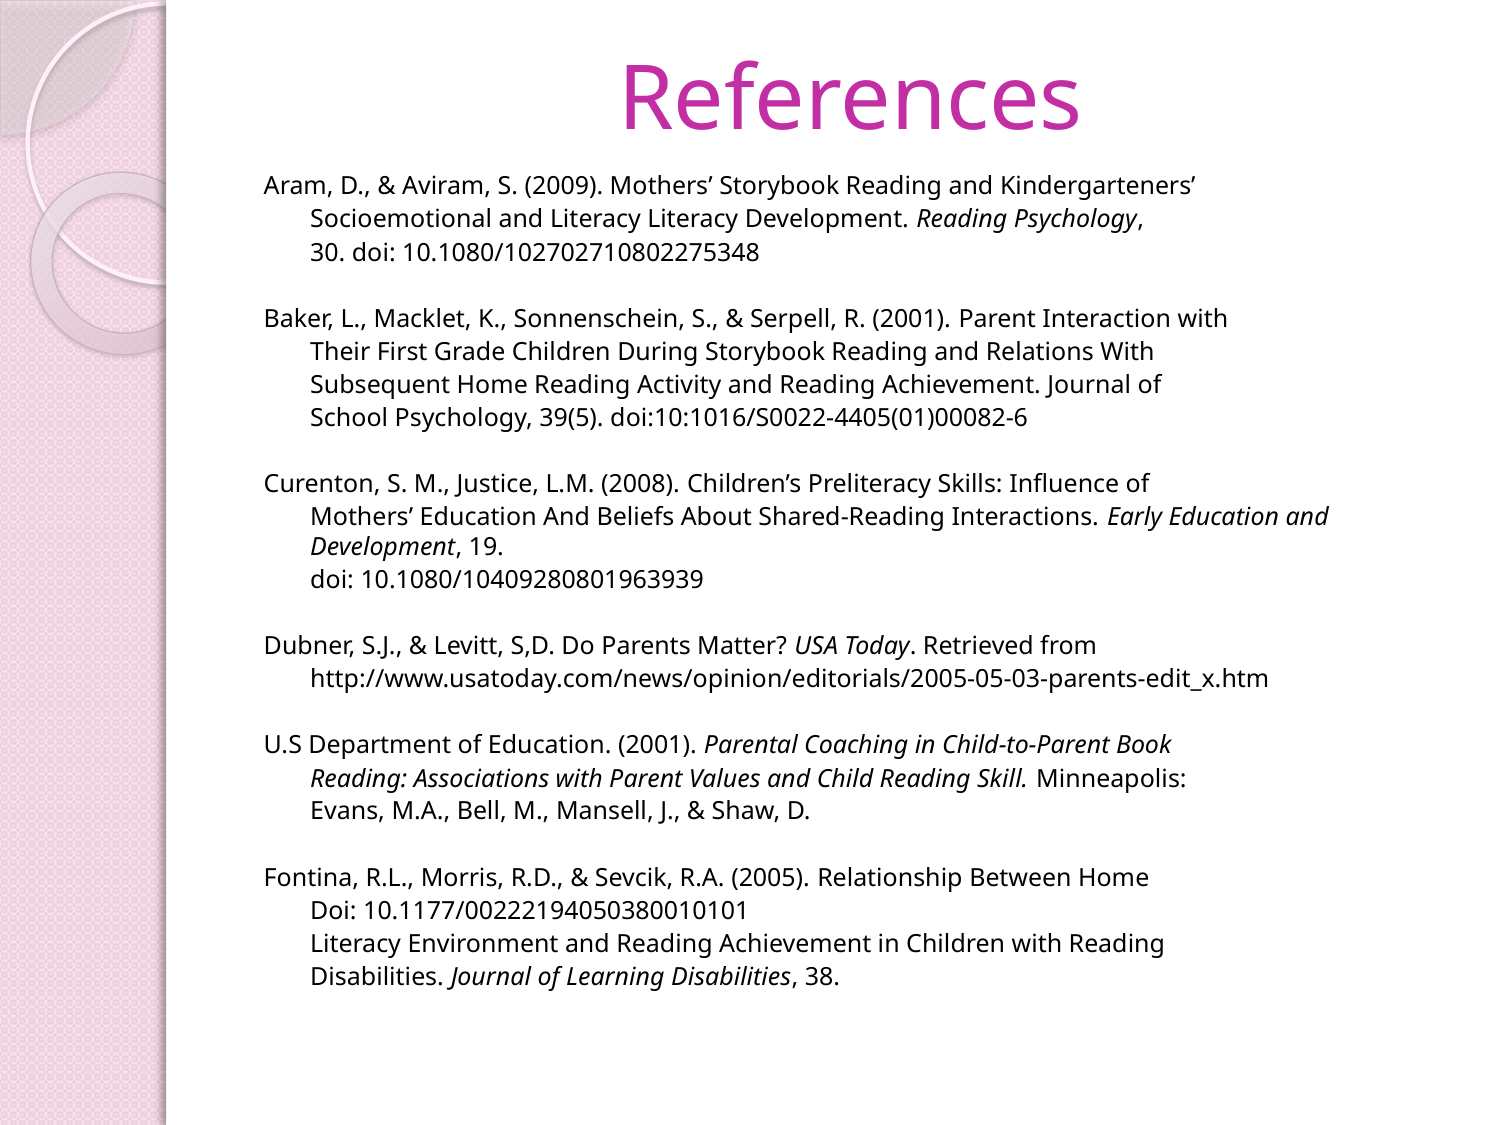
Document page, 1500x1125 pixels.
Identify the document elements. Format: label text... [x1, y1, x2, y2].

list Aram, D., & Aviram, S. (2009). Mothers’ Storybook Reading and Kindergarteners’ Socioemotional and Literacy Literacy Development. Reading Psychology, 30. doi: 10.1080/102702710802275348 Baker, L., Macklet, K., Sonnenschein, S., & Serpell, R. (2001). Parent Interaction with Their First Grade Children During Storybook Reading and Relations With Subsequent Home Reading Activity and Reading Achievement. Journal of School Psychology, 39(5). doi:10:1016/S0022-4405(01)00082-6 Curenton, S. M., Justice, L.M. (2008). Children’s Preliteracy Skills: Influence of Mothers’ Education And Beliefs About Shared-Reading Interactions. Early Education and Development, 19. doi: 10.1080/10409280801963939 Dubner, S.J., & Levitt, S,D. Do Parents Matter? USA Today. Retrieved from http://www.usatoday.com/news/opinion/editorials/2005-05-03-parents-edit_x.htm U.S Department of Education. (2001). Parental Coaching in Child-to-Parent Book Reading: Associations with Parent Values and Child Reading Skill. Minneapolis: Evans, M.A., Bell, M., Mansell, J., & Shaw, D. Fontina, R.L., Morris, R.D., & Sevcik, R.A. (2005). Relationship Between Home Doi: 10.1177/00222194050380010101 Literacy Environment and Reading Achievement in Children with Reading Disabilities. Journal of Learning Disabilities, 38. [235, 162, 1466, 1025]
title References [235, 0, 1466, 162]
